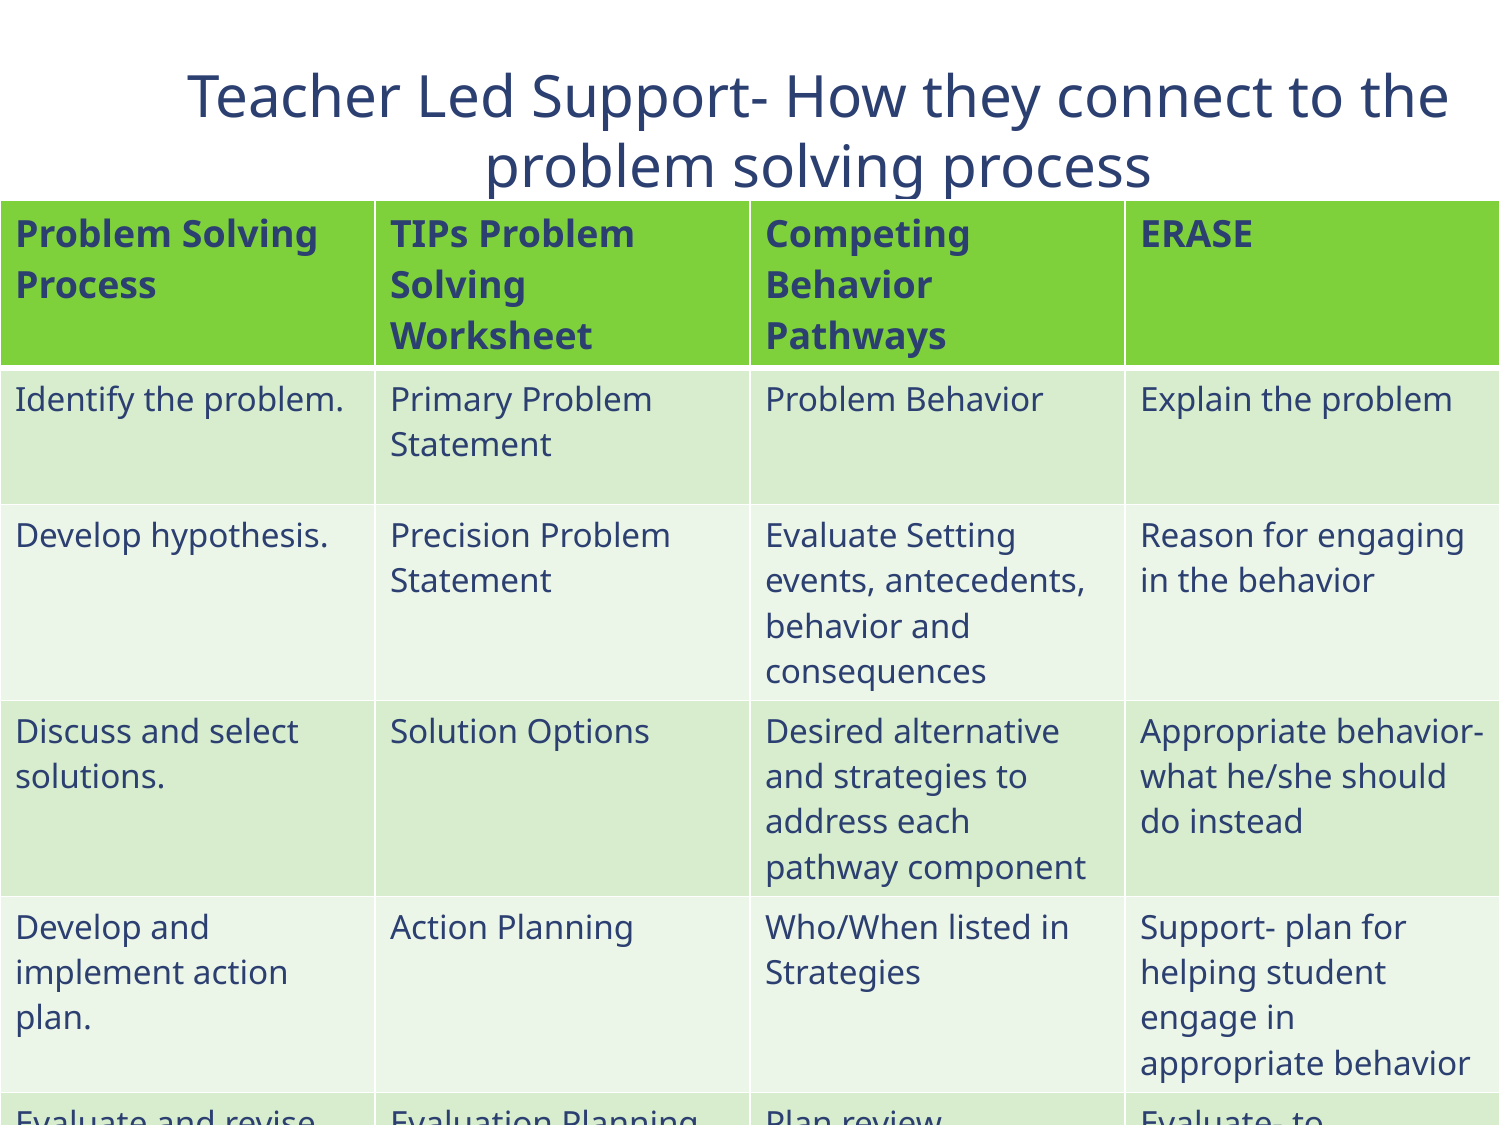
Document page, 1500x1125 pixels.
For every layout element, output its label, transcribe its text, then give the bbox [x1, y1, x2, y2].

table_cell Develop and implement action plan. [1, 897, 374, 1092]
table_cell Explain the problem [1126, 371, 1499, 504]
table_cell Support- plan for helping student engage in appropriate behavior [1126, 897, 1499, 1092]
table_cell Evaluate Setting events, antecedents, behavior and consequences [751, 505, 1124, 700]
table_cell Identify the problem. [1, 371, 374, 504]
table_cell Precision Problem Statement [376, 505, 749, 700]
table_cell Plan review. [751, 1093, 1124, 1125]
table_header TIPs Problem Solving Worksheet [376, 201, 749, 365]
table_cell Evaluation Planning [376, 1093, 749, 1125]
table_cell Who/When listed in Strategies [751, 897, 1124, 1092]
table_cell Solution Options [376, 701, 749, 896]
table_cell Reason for engaging in the behavior [1126, 505, 1499, 700]
title Teacher Led Support- How they connect to the problem solving process [137, 44, 1500, 199]
table_cell Primary Problem Statement [376, 371, 749, 504]
table_cell Evaluate and revise action plan. [1, 1093, 374, 1125]
table_header Problem Solving Process [1, 201, 374, 365]
table_header Competing Behavior Pathways [751, 201, 1124, 365]
table_cell Develop hypothesis. [1, 505, 374, 700]
table_header ERASE [1126, 201, 1499, 365]
table_cell Evaluate- to determine if plan is effective [1126, 1093, 1499, 1125]
table_cell Discuss and select solutions. [1, 701, 374, 896]
table_cell Desired alternative and strategies to address each pathway component [751, 701, 1124, 896]
table_cell Problem Behavior [751, 371, 1124, 504]
table_cell Appropriate behavior- what he/she should do instead [1126, 701, 1499, 896]
table_cell Action Planning [376, 897, 749, 1092]
